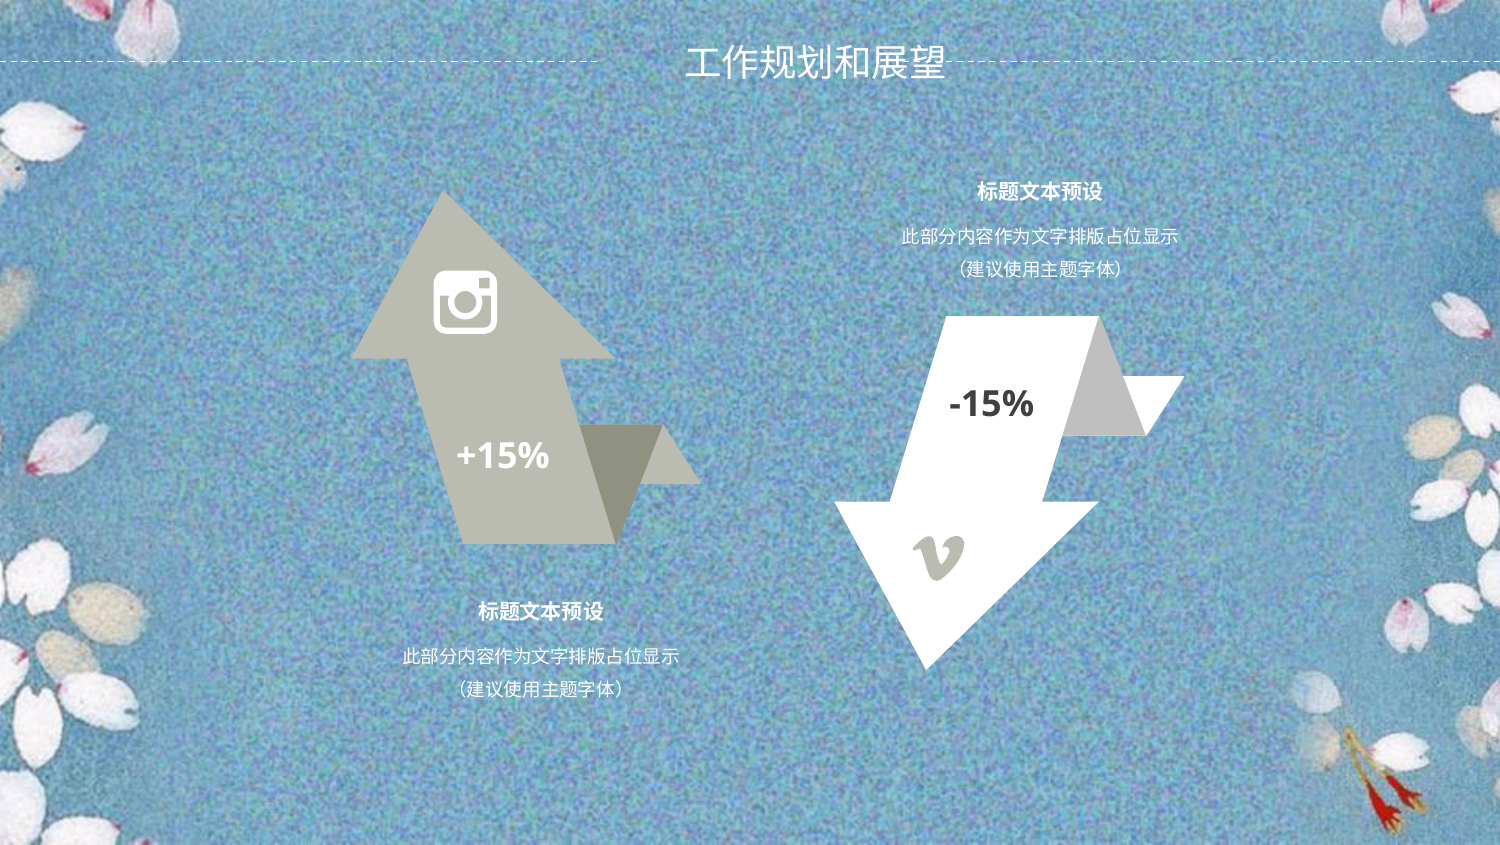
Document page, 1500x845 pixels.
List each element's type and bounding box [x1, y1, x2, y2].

text_box [350, 189, 702, 706]
text_box [833, 174, 1192, 671]
picture [0, 0, 1500, 845]
